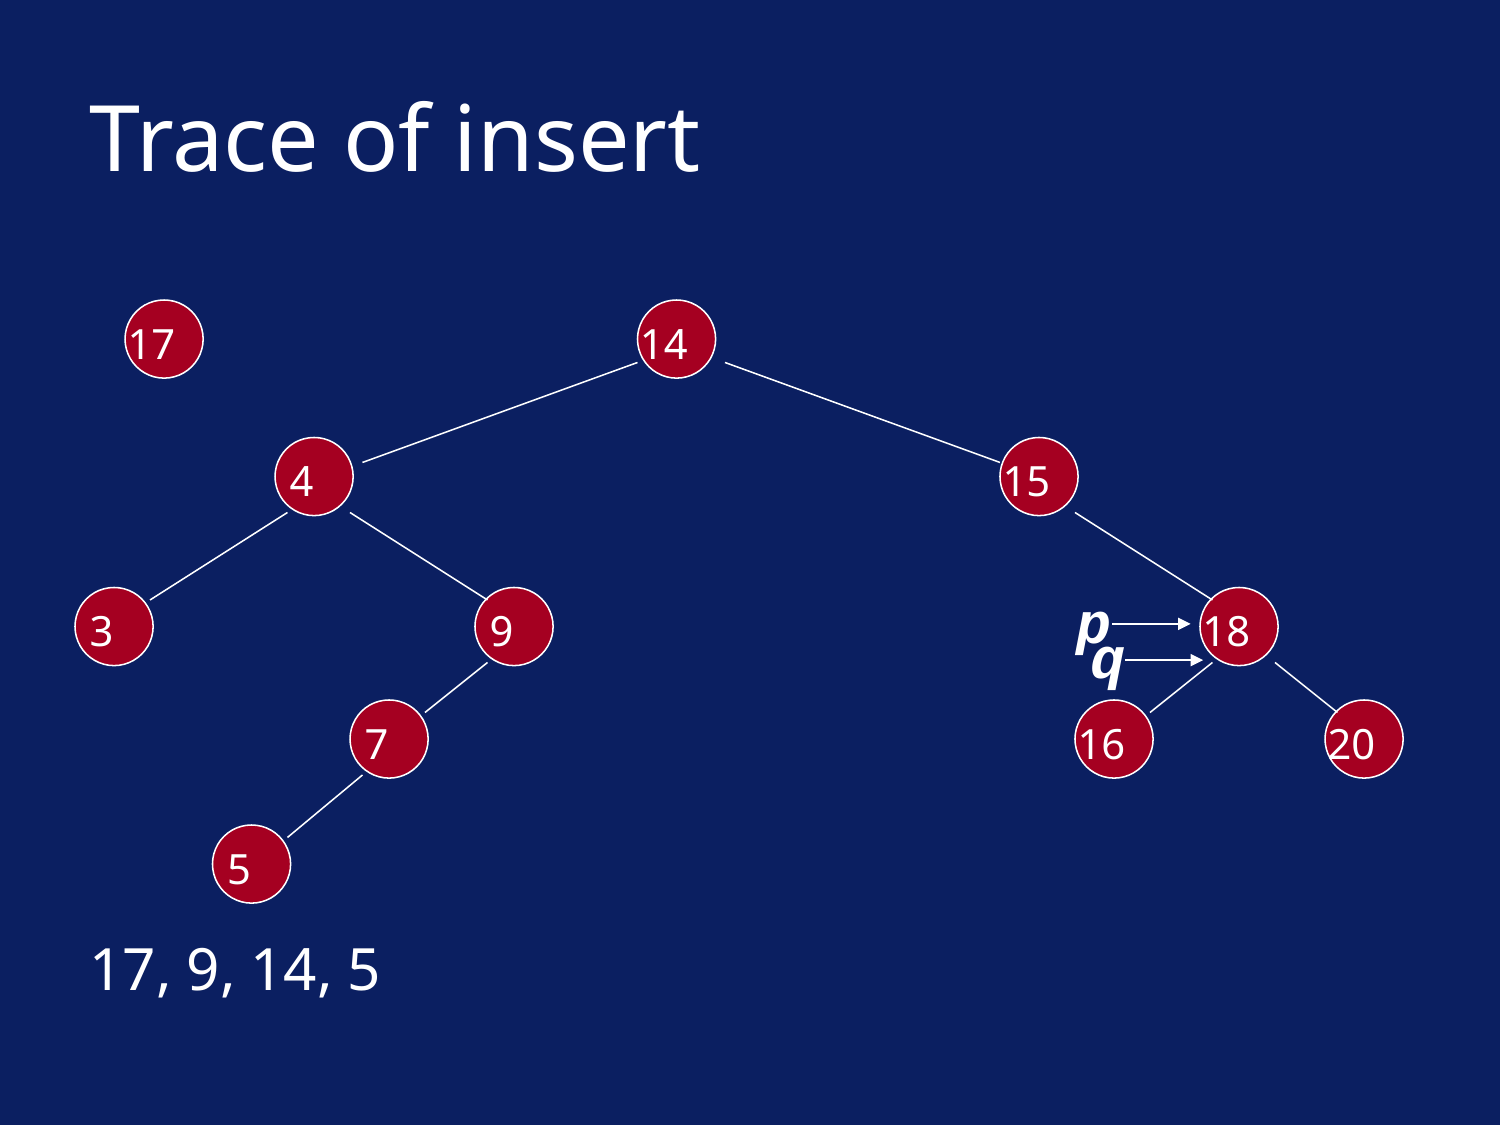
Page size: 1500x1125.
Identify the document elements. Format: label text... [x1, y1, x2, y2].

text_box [624, 299, 716, 389]
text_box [199, 824, 291, 914]
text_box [1274, 662, 1338, 713]
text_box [462, 587, 554, 676]
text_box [1074, 512, 1213, 601]
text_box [987, 437, 1079, 526]
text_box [362, 362, 638, 463]
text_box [337, 699, 429, 789]
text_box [1062, 699, 1154, 789]
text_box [262, 437, 354, 526]
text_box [724, 362, 1001, 463]
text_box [424, 662, 488, 713]
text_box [1149, 662, 1213, 713]
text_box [62, 587, 154, 676]
list 17, 9, 14, 5 [74, 924, 1425, 1038]
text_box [112, 299, 204, 389]
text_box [287, 774, 363, 838]
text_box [349, 512, 488, 601]
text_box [1054, 577, 1191, 656]
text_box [1202, 587, 1279, 676]
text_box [1068, 612, 1204, 691]
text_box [149, 512, 288, 601]
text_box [1312, 699, 1404, 789]
title Trace of insert [74, 59, 1425, 210]
